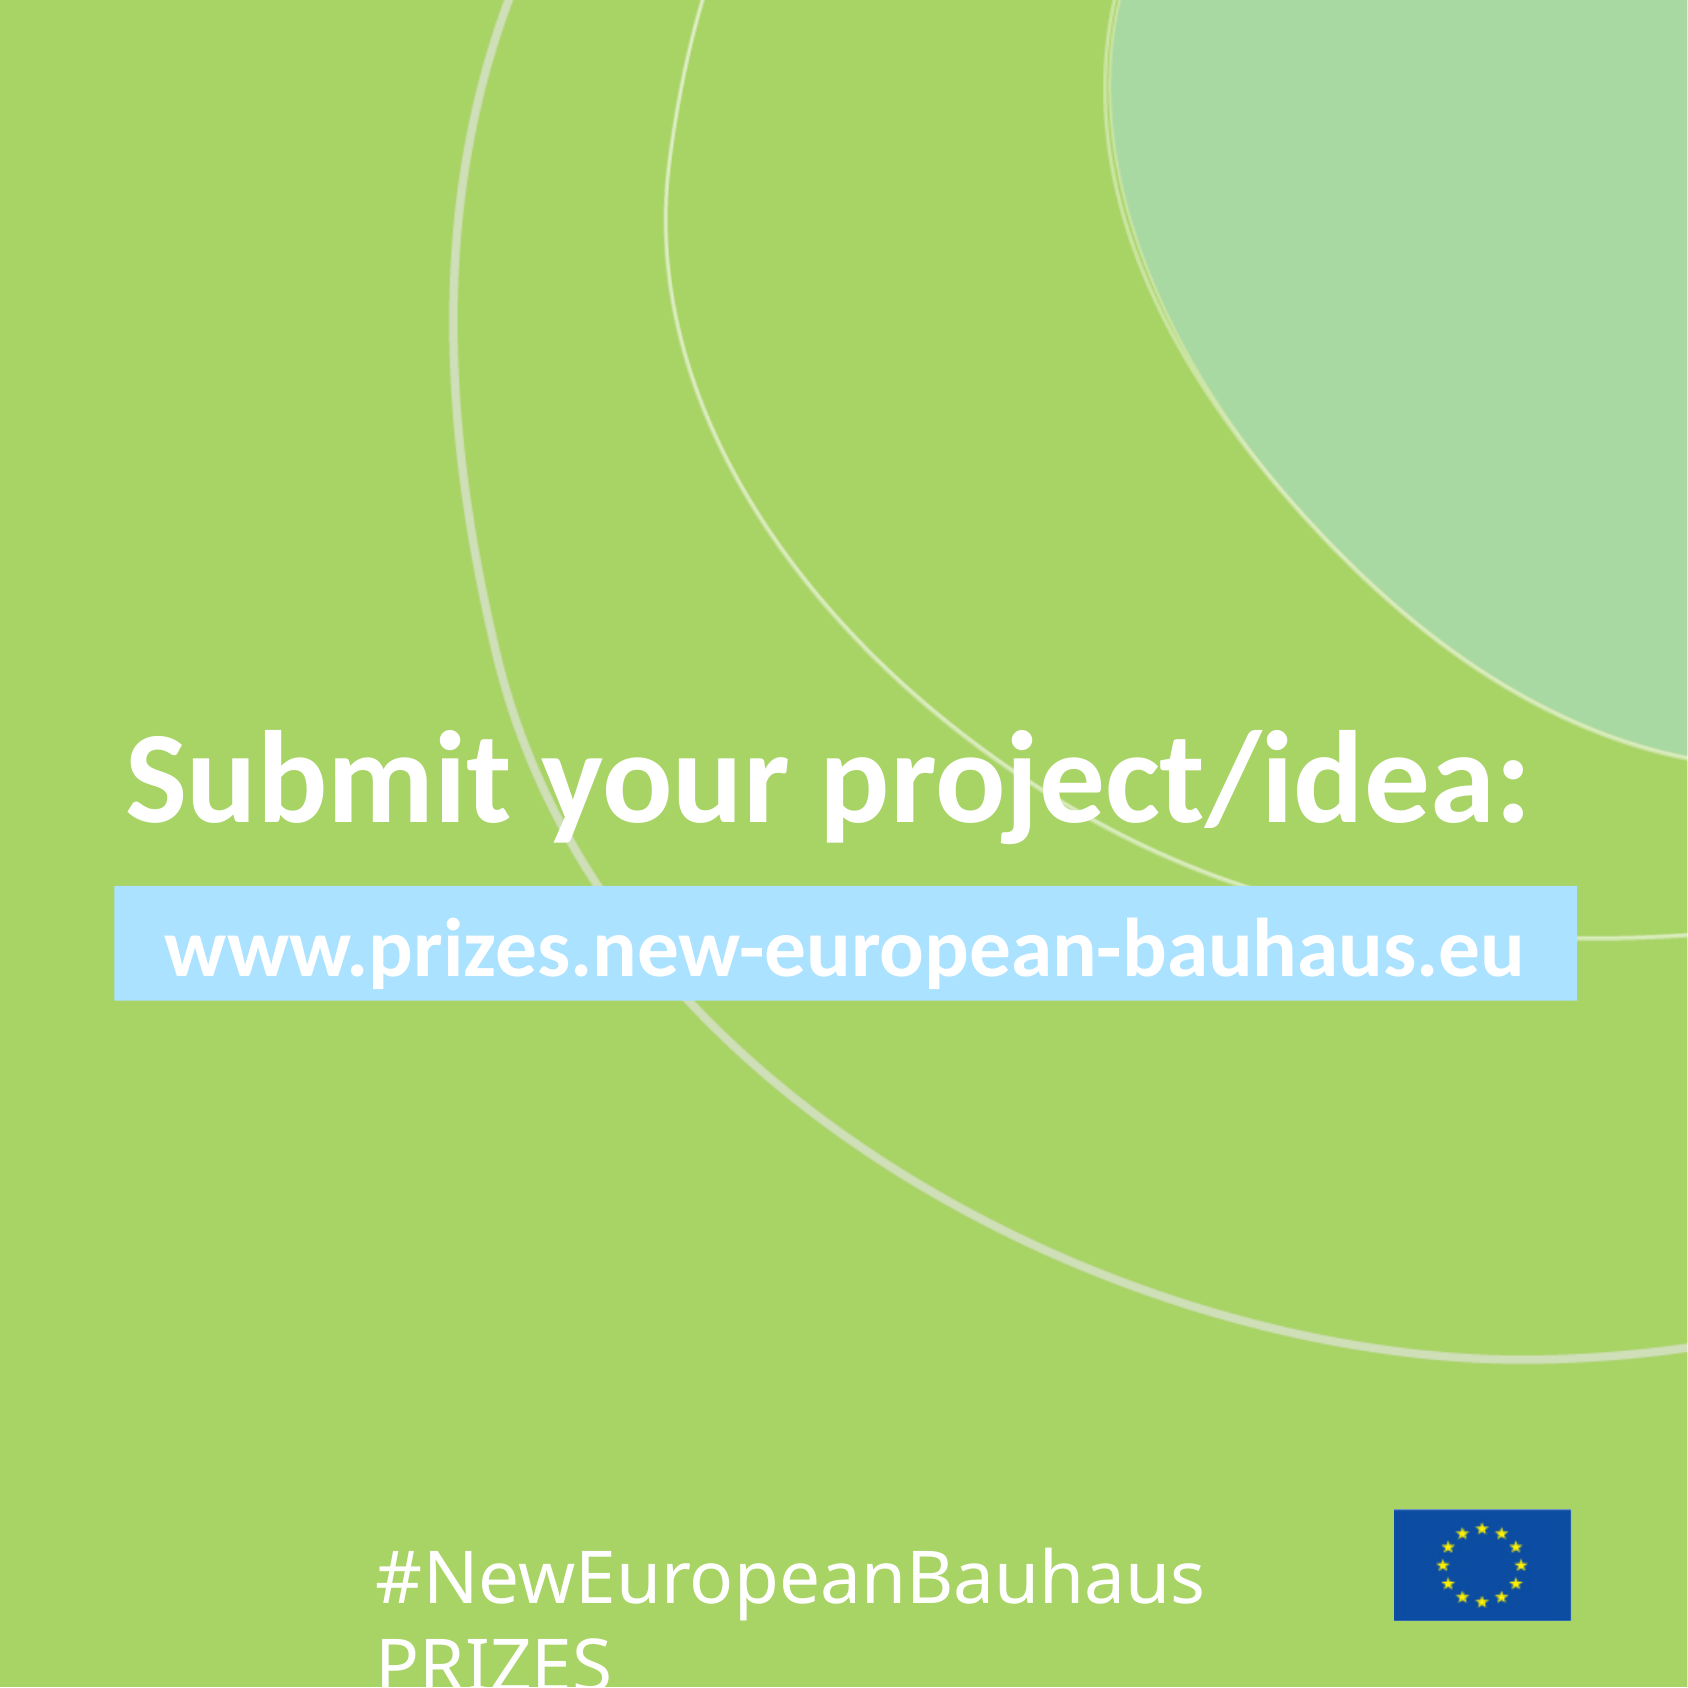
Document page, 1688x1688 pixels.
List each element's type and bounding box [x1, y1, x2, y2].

text_box [360, 1509, 1572, 1627]
picture [0, 0, 1688, 1688]
text_box [109, 689, 1578, 1003]
